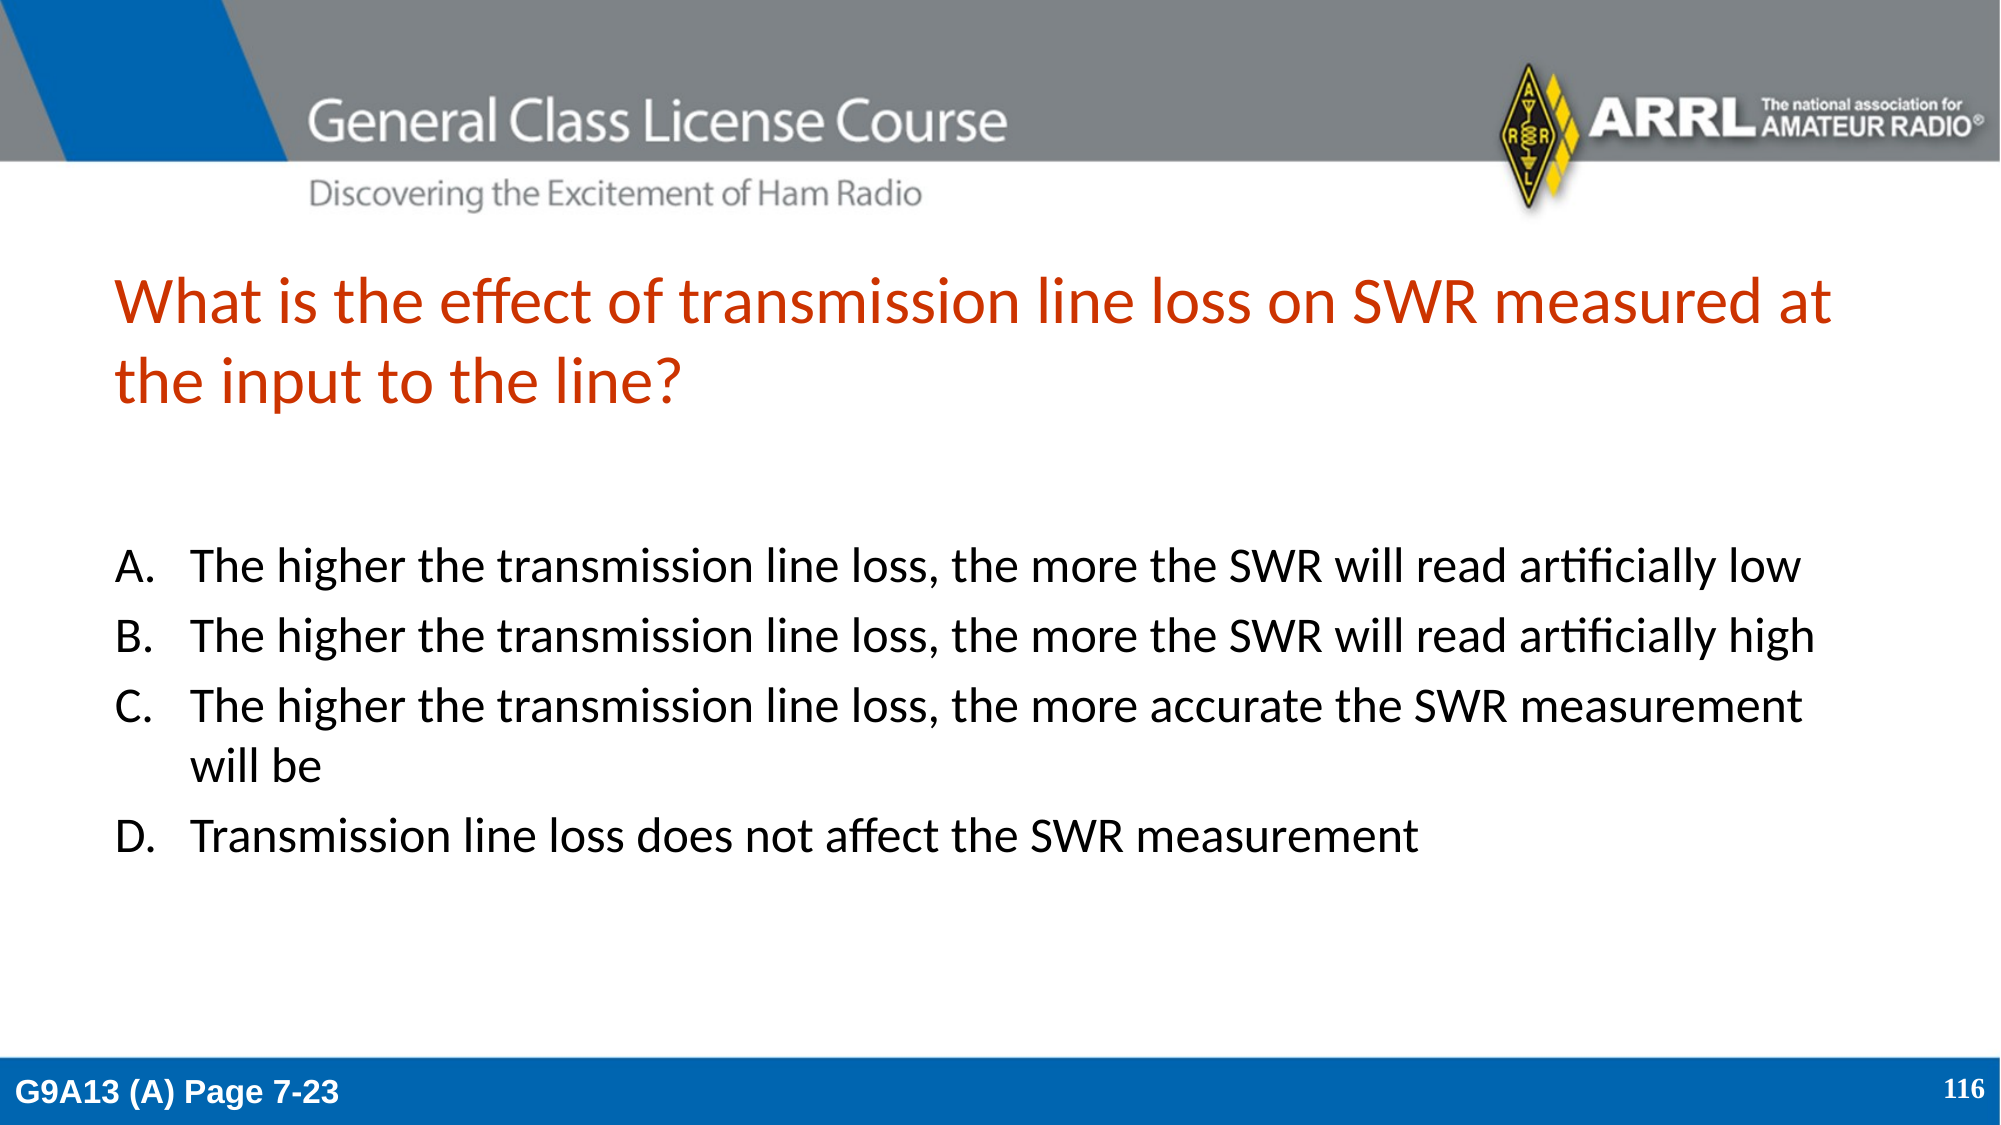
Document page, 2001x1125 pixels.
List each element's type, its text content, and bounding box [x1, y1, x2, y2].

text_box G9A13 (A) Page 7-23 [0, 1062, 1313, 1118]
list The higher the transmission line loss, the more the SWR will read artificially low The higher the transmission line loss, the more the SWR will read artificially high The higher the transmission line loss, the more accurate the SWR measurement will be Transmission line loss does not affect the SWR measurement [99, 525, 1900, 1005]
title What is the effect of transmission line loss on SWR measured at the input to the line? [99, 249, 1900, 468]
picture [0, 0, 2001, 1125]
text_box 116 [1875, 1062, 2000, 1113]
